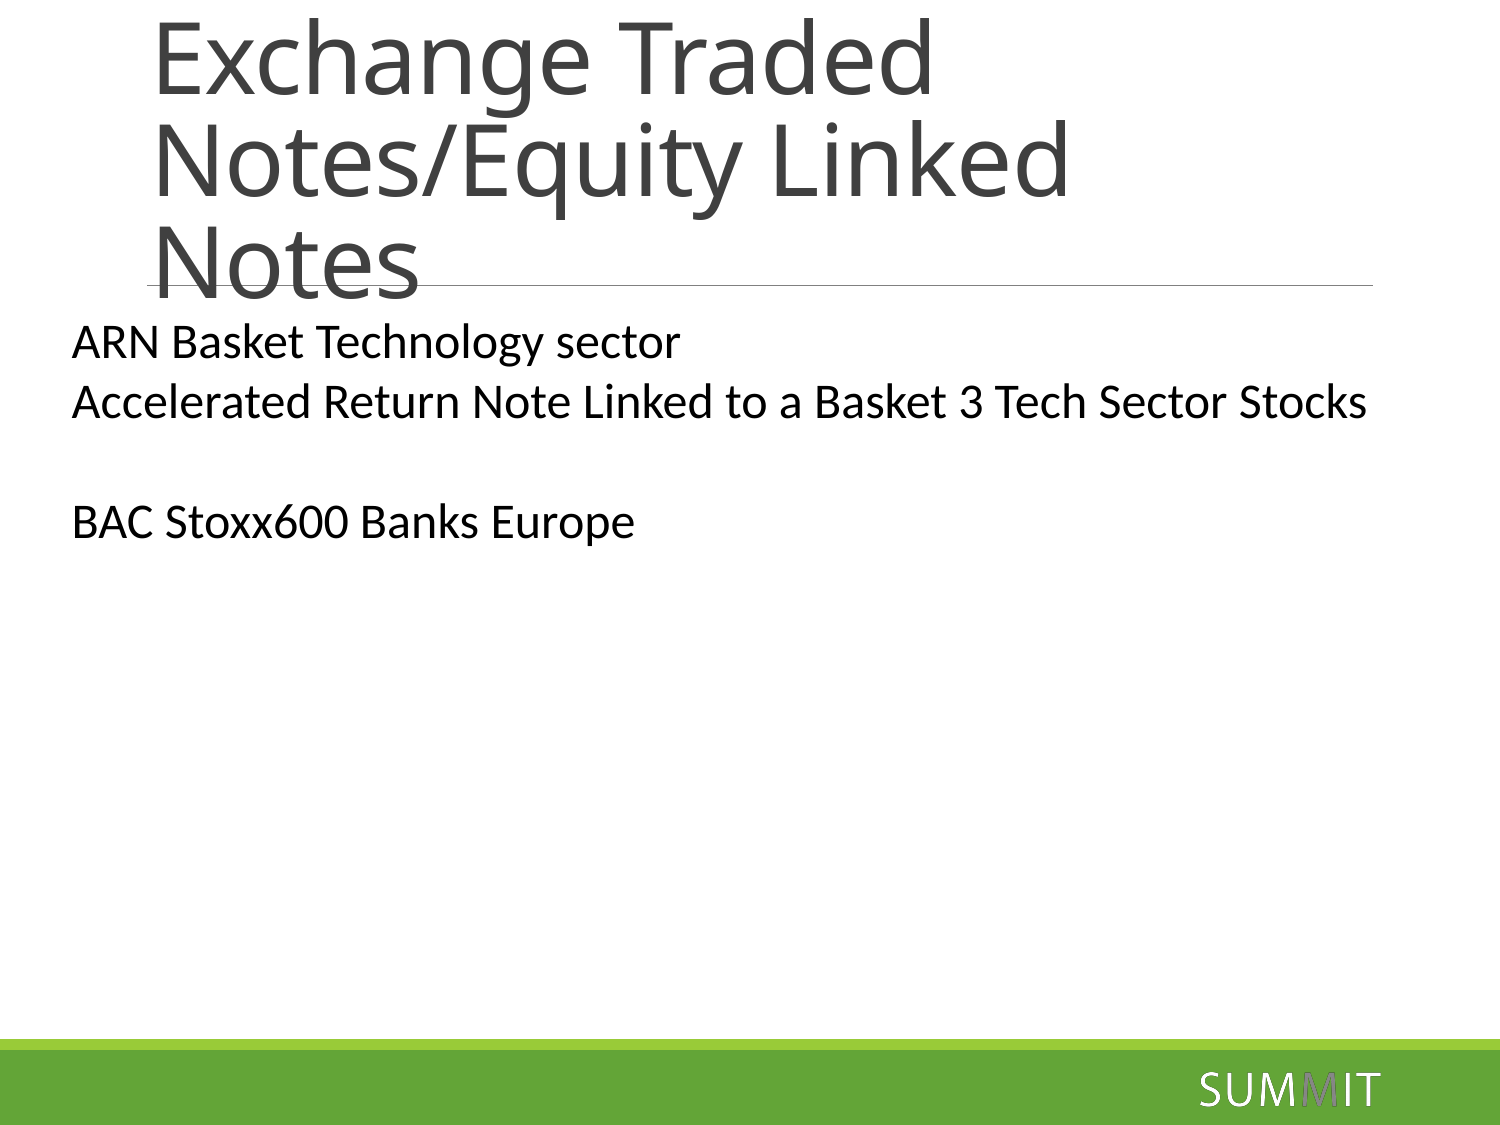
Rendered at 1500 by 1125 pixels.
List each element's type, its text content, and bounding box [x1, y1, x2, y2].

text_box ARN Basket Technology sector Accelerated Return Note Linked to a Basket 3 Tech Sector Stocks BAC Stoxx600 Banks Europe [56, 301, 1476, 872]
title Exchange Traded Notes/Equity Linked Notes [135, 47, 1373, 285]
picture [1196, 1024, 1386, 1125]
